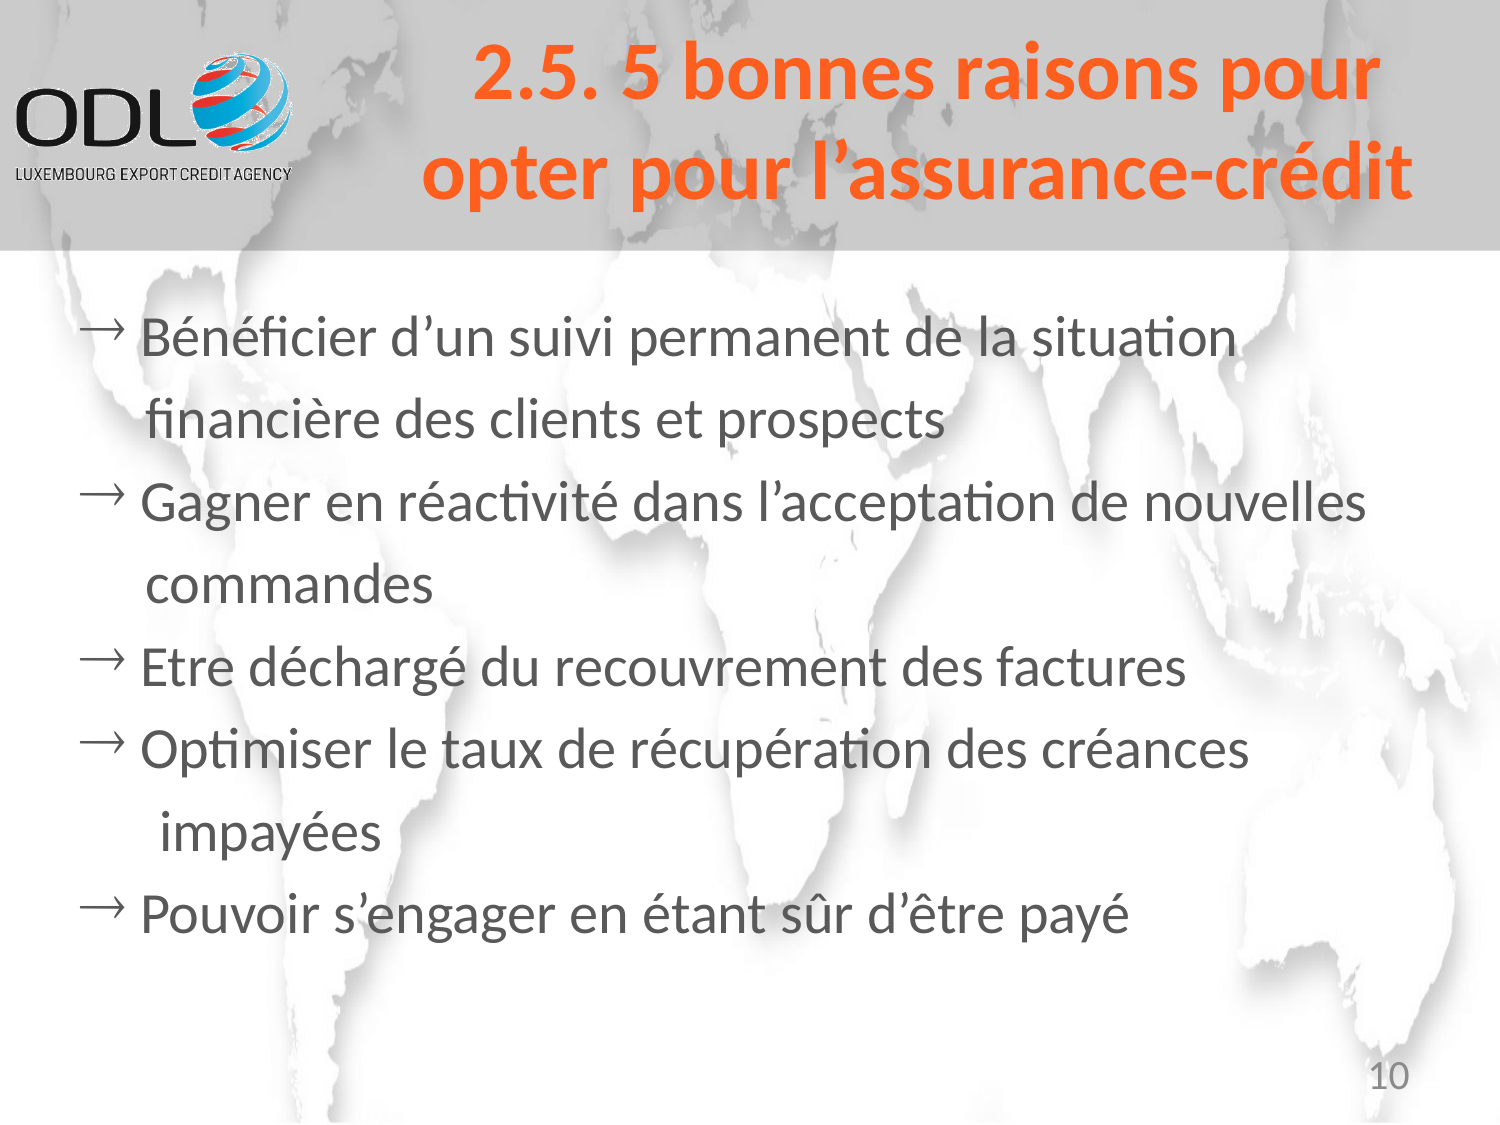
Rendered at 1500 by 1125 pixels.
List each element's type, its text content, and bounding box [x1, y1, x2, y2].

picture [0, 0, 349, 240]
text_box Bénéficier d’un suivi permanent de la situation financière des clients et prospects Gagner en réactivité dans l’acceptation de nouvelles commandes Etre déchargé du recouvrement des factures Optimiser le taux de récupération des créances impayées Pouvoir s’engager en étant sûr d’être payé [64, 290, 1436, 1125]
title 2.5. 5 bonnes raisons pour opter pour l’assurance-crédit [352, 0, 1500, 233]
